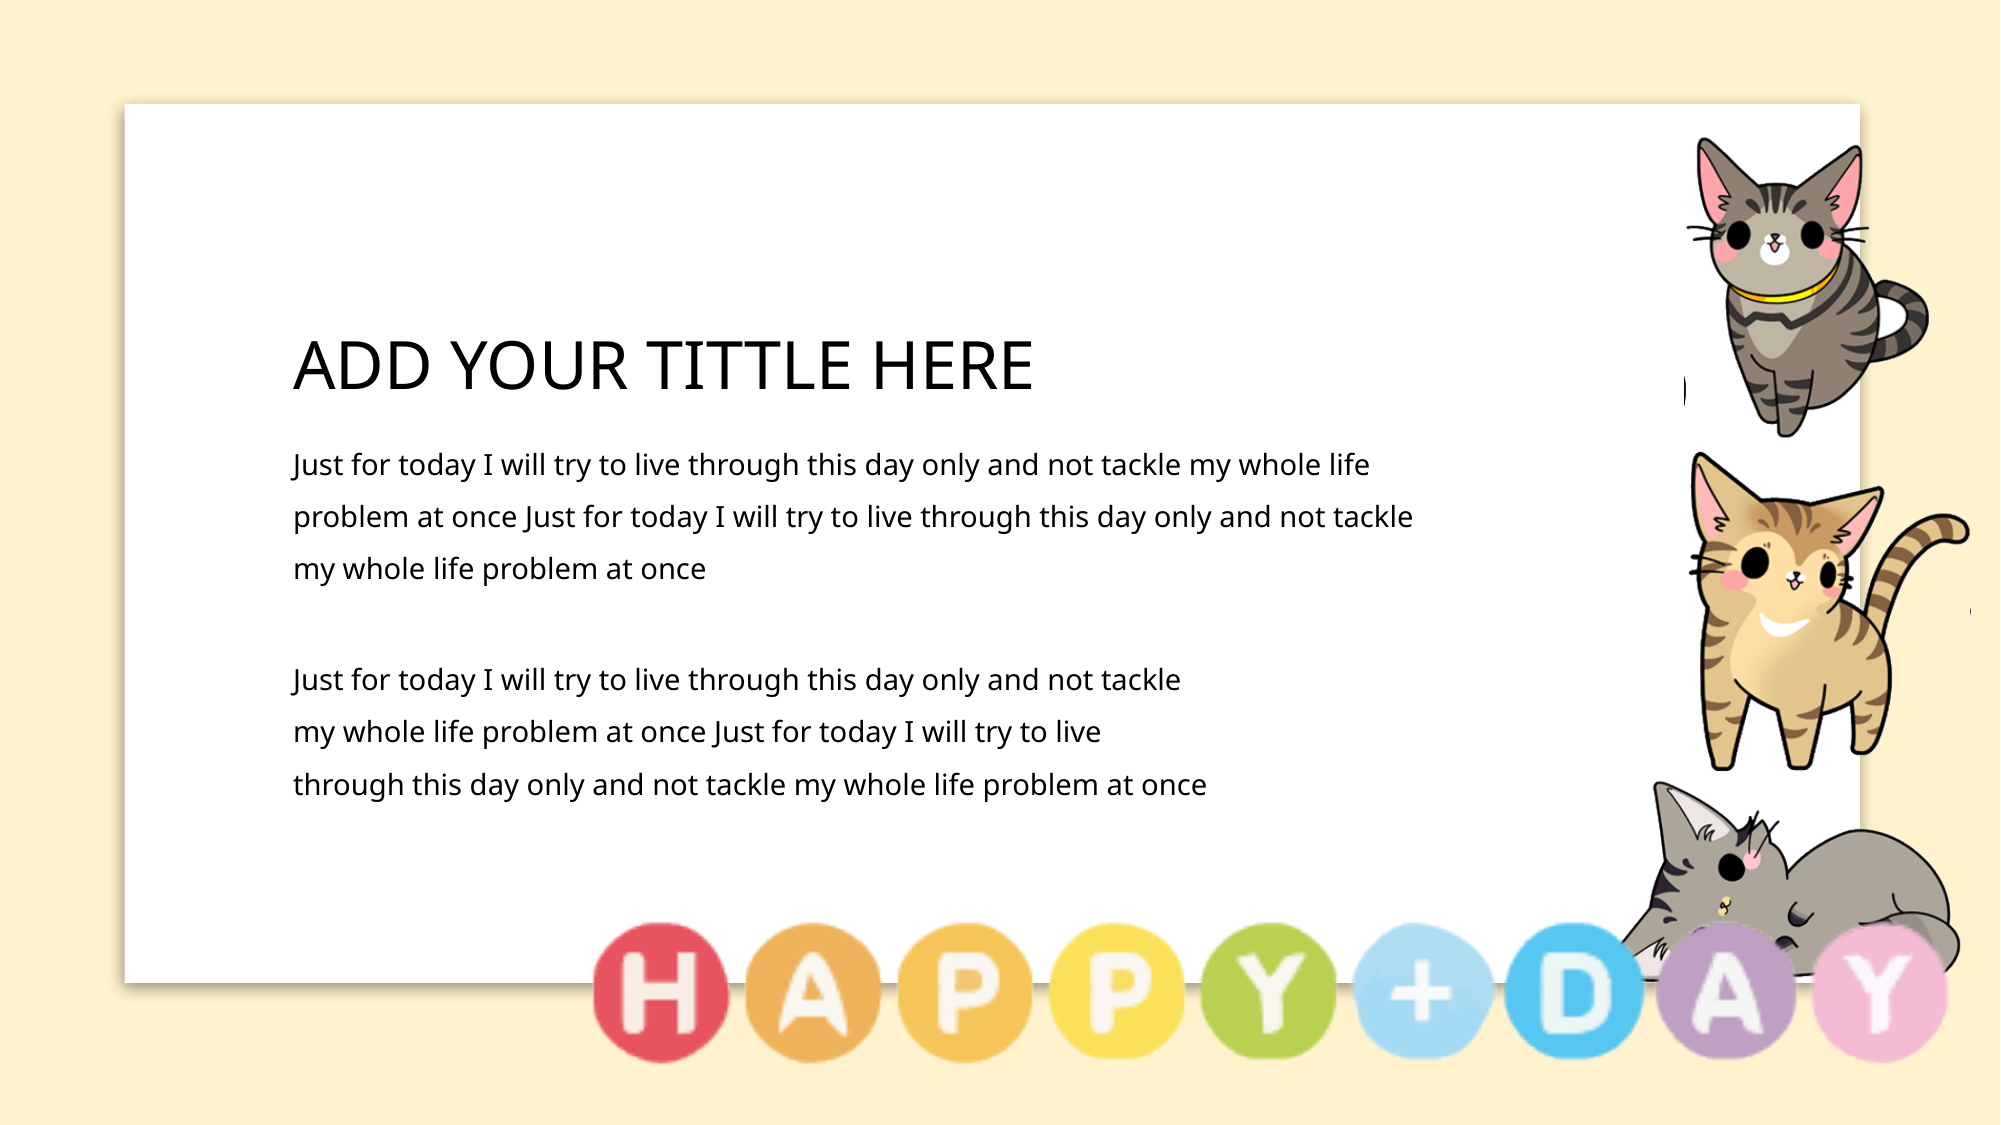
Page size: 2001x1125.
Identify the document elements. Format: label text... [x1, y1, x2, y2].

text_box Just for today I will try to live through this day only and not tackle my whole life problem at once Just for today I will try to live through this day only and not tackle my whole life problem at once [278, 636, 1229, 861]
text_box Just for today I will try to live through this day only and not tackle my whole life problem at once Just for today I will try to live through this day only and not tackle my whole life problem at once [278, 421, 1446, 646]
text_box ADD YOUR TITTLE HERE [278, 315, 1074, 410]
text_box [124, 103, 1861, 984]
picture [471, 111, 1971, 1094]
